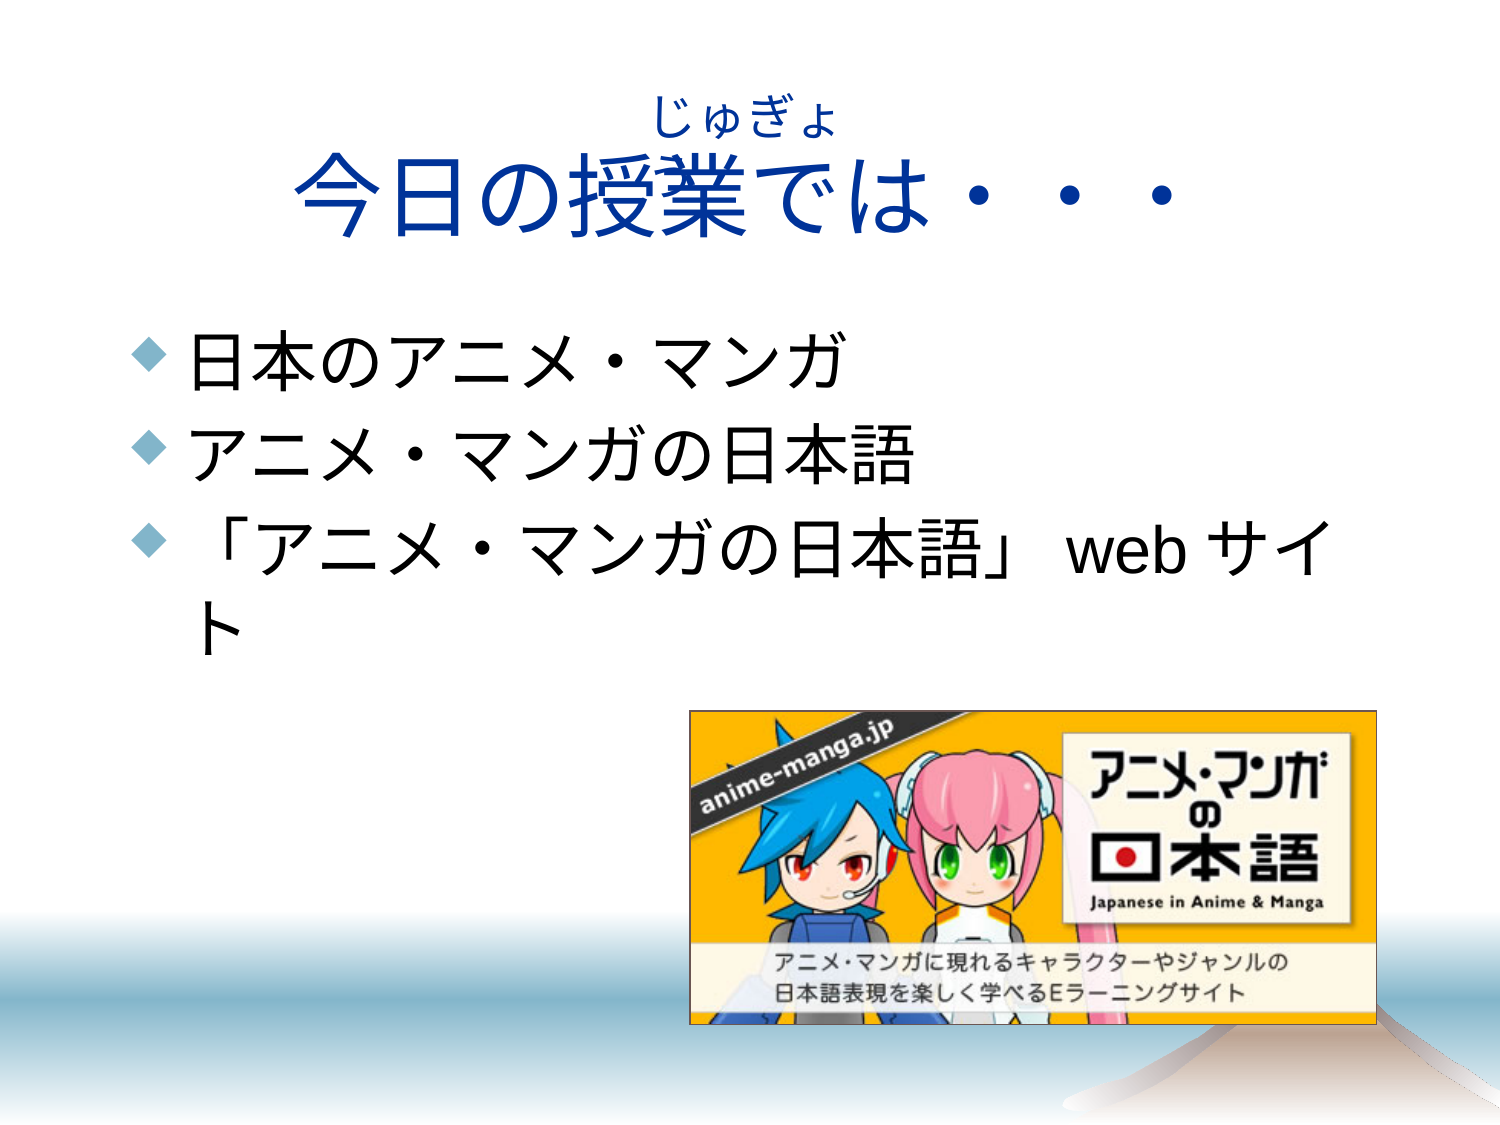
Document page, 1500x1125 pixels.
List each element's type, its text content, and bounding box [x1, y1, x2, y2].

title 今日の授業では・・・ [112, 99, 1388, 288]
text_box じゅぎょう [631, 78, 880, 213]
picture [690, 711, 1376, 1025]
list 日本のアニメ・マンガ アニメ・マンガの日本語 「アニメ・マンガの日本語」webサイト [112, 312, 1388, 988]
